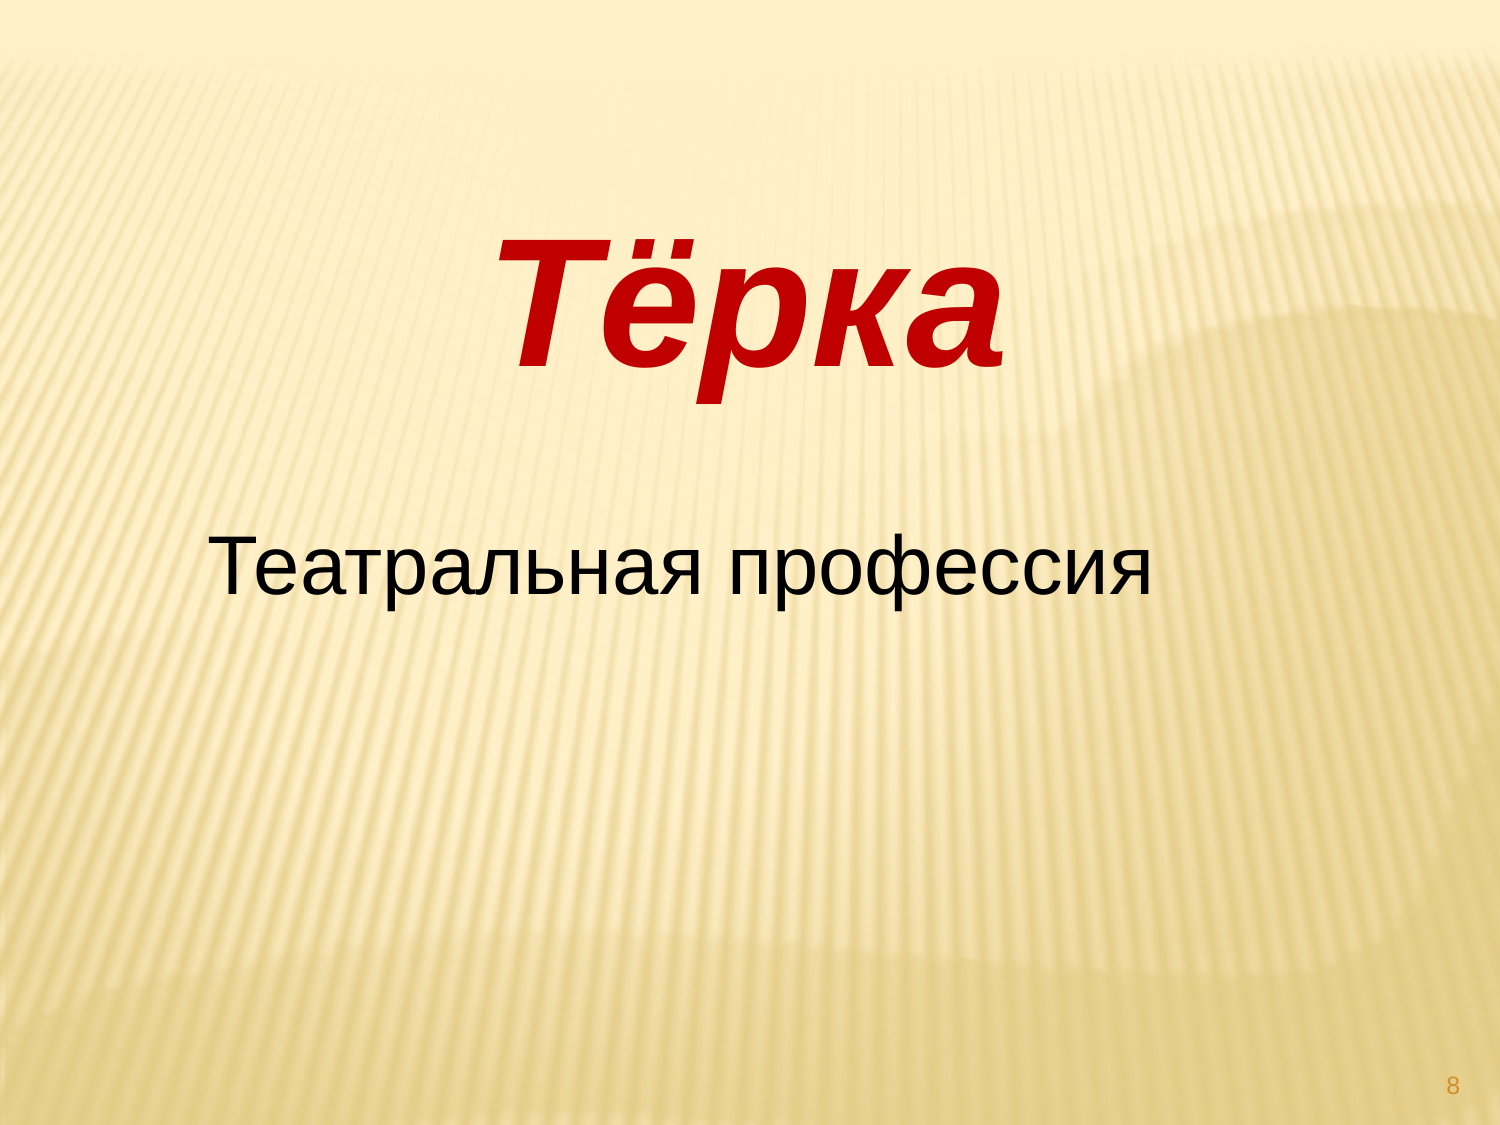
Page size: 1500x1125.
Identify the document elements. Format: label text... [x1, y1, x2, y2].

text_box Театральная профессия [192, 503, 1170, 619]
text_box Тёрка [471, 175, 1025, 411]
slide_number 8 [1350, 1062, 1475, 1103]
